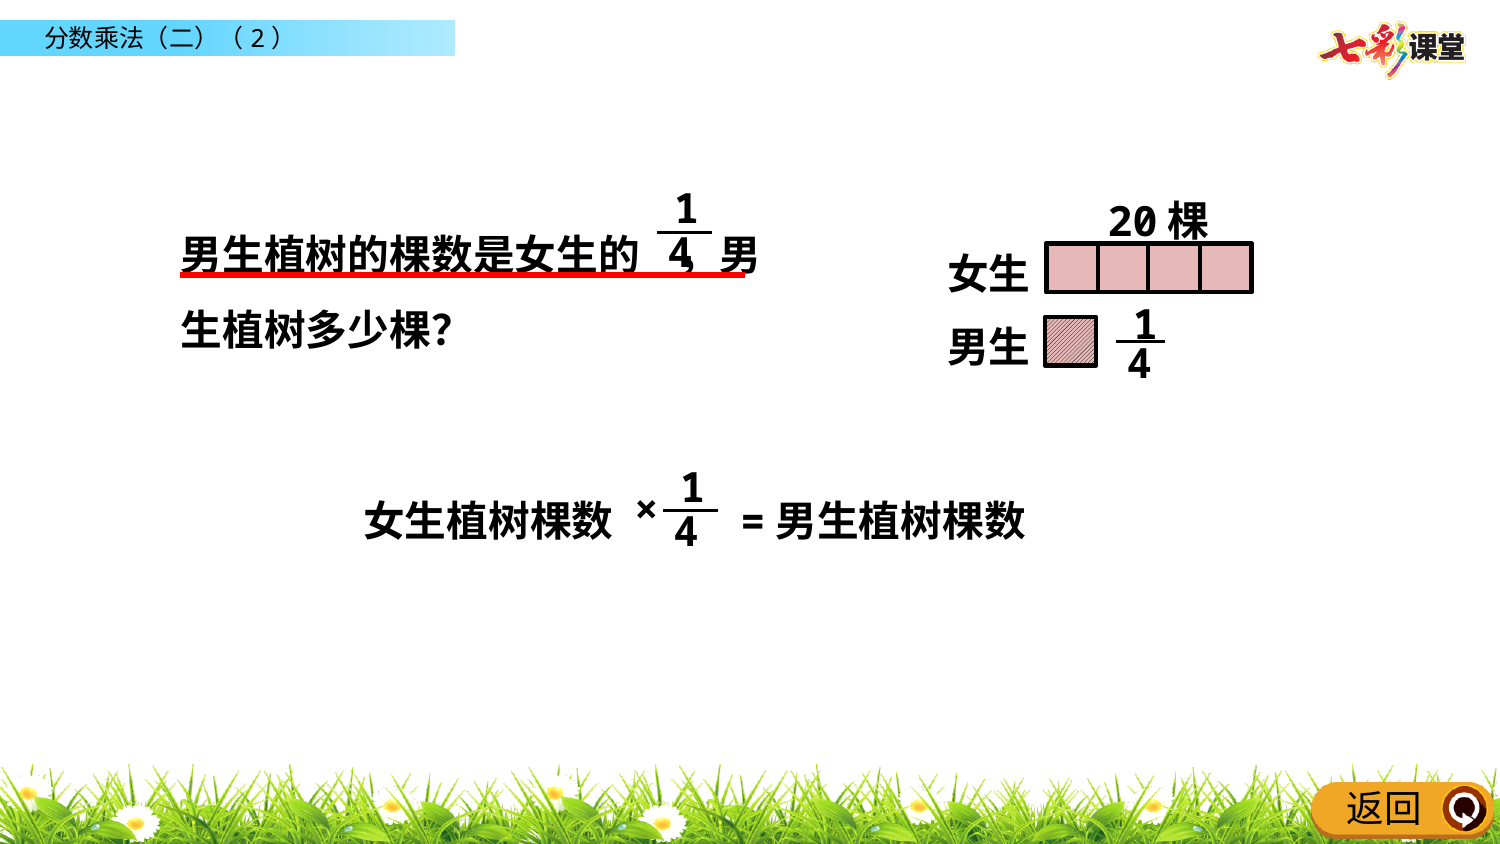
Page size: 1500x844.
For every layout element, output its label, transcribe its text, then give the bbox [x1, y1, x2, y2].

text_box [610, 453, 719, 563]
text_box =男生植树棵数 [725, 462, 1061, 553]
picture [1316, 20, 1468, 80]
picture [0, 764, 1500, 844]
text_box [931, 187, 1252, 396]
text_box 男生植树的棵数是女生的 ，男生植树多少棵？ [165, 196, 798, 361]
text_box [653, 174, 713, 274]
text_box 女生植树棵数 [348, 462, 604, 553]
